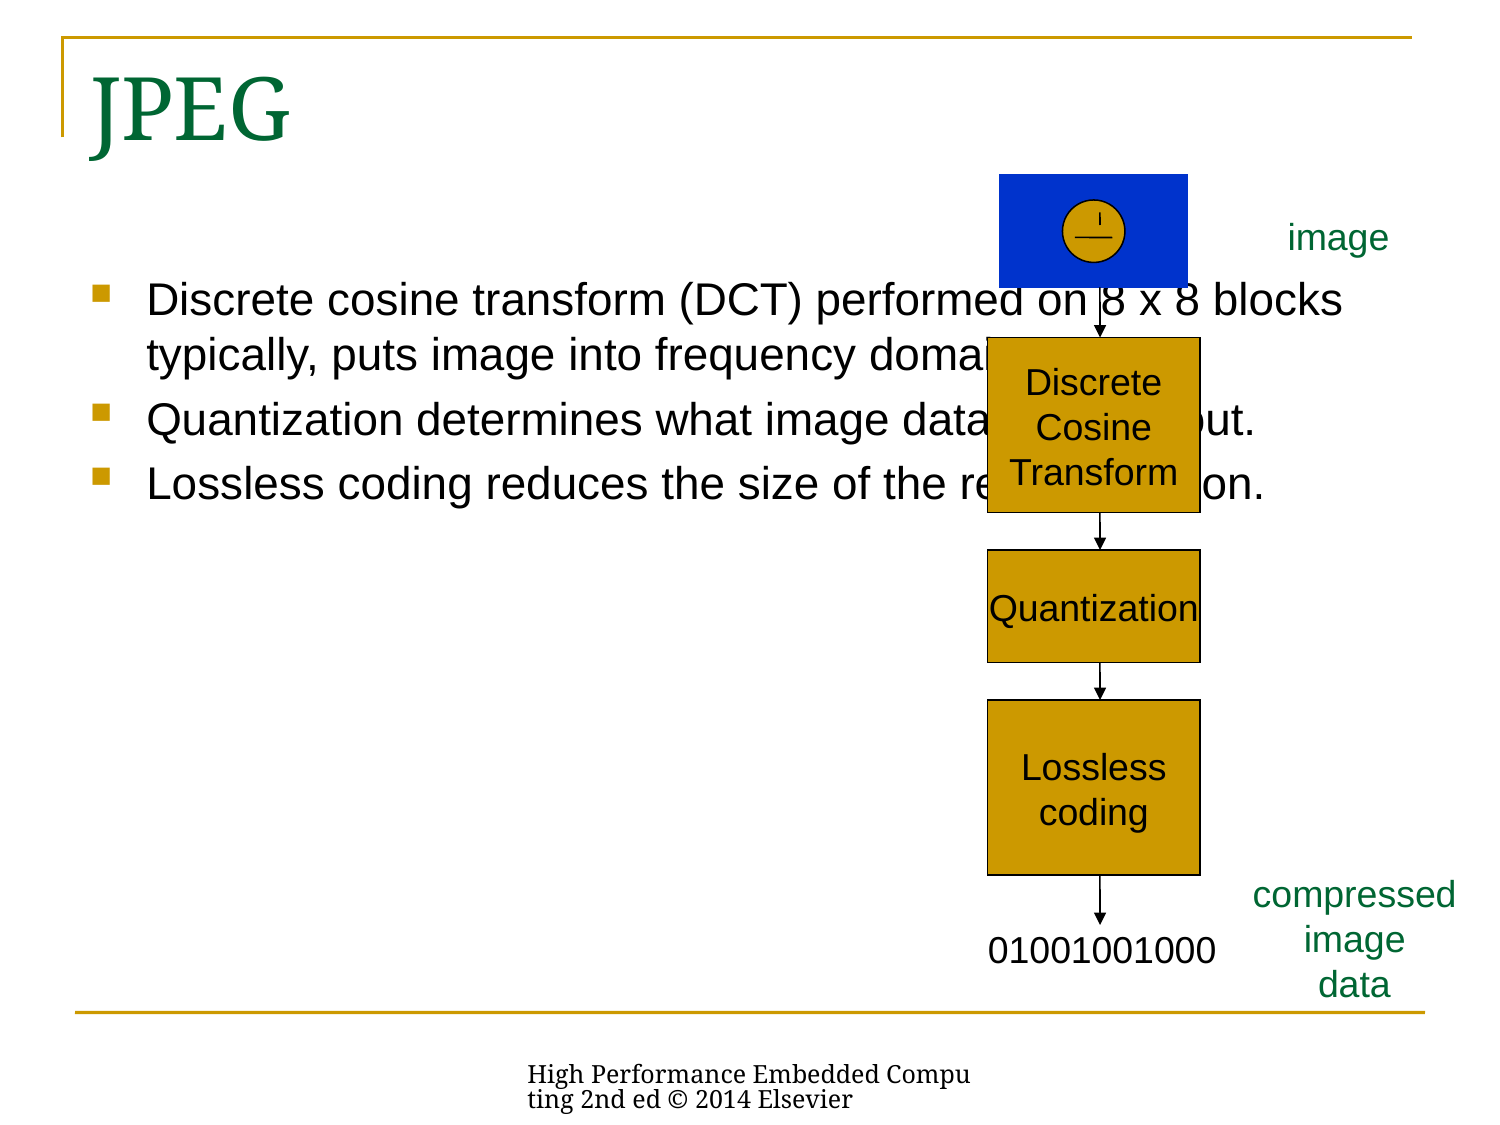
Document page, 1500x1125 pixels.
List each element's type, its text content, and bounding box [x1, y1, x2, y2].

text_box Quantization [987, 549, 1200, 663]
text_box [999, 174, 1188, 288]
text_box 01001001000 [973, 918, 1232, 979]
footer High Performance Embedded Computing 2nd ed © 2014 Elsevier [512, 1025, 988, 1100]
text_box compressed image data [1237, 862, 1472, 1013]
text_box [1093, 662, 1107, 700]
text_box [1093, 874, 1107, 925]
text_box [1062, 199, 1125, 263]
list Discrete cosine transform (DCT) performed on 8 x 8 blocks typically, puts image into frequency domain. Quantization determines what image data to throw out. Lossless coding reduces the size of the representation. [75, 262, 1425, 1006]
text_box [1093, 287, 1107, 338]
text_box Discrete Cosine Transform [987, 337, 1200, 513]
text_box Lossless coding [987, 699, 1200, 875]
text_box [1093, 512, 1107, 550]
text_box image [1272, 205, 1405, 266]
title JPEG [75, 45, 1425, 233]
